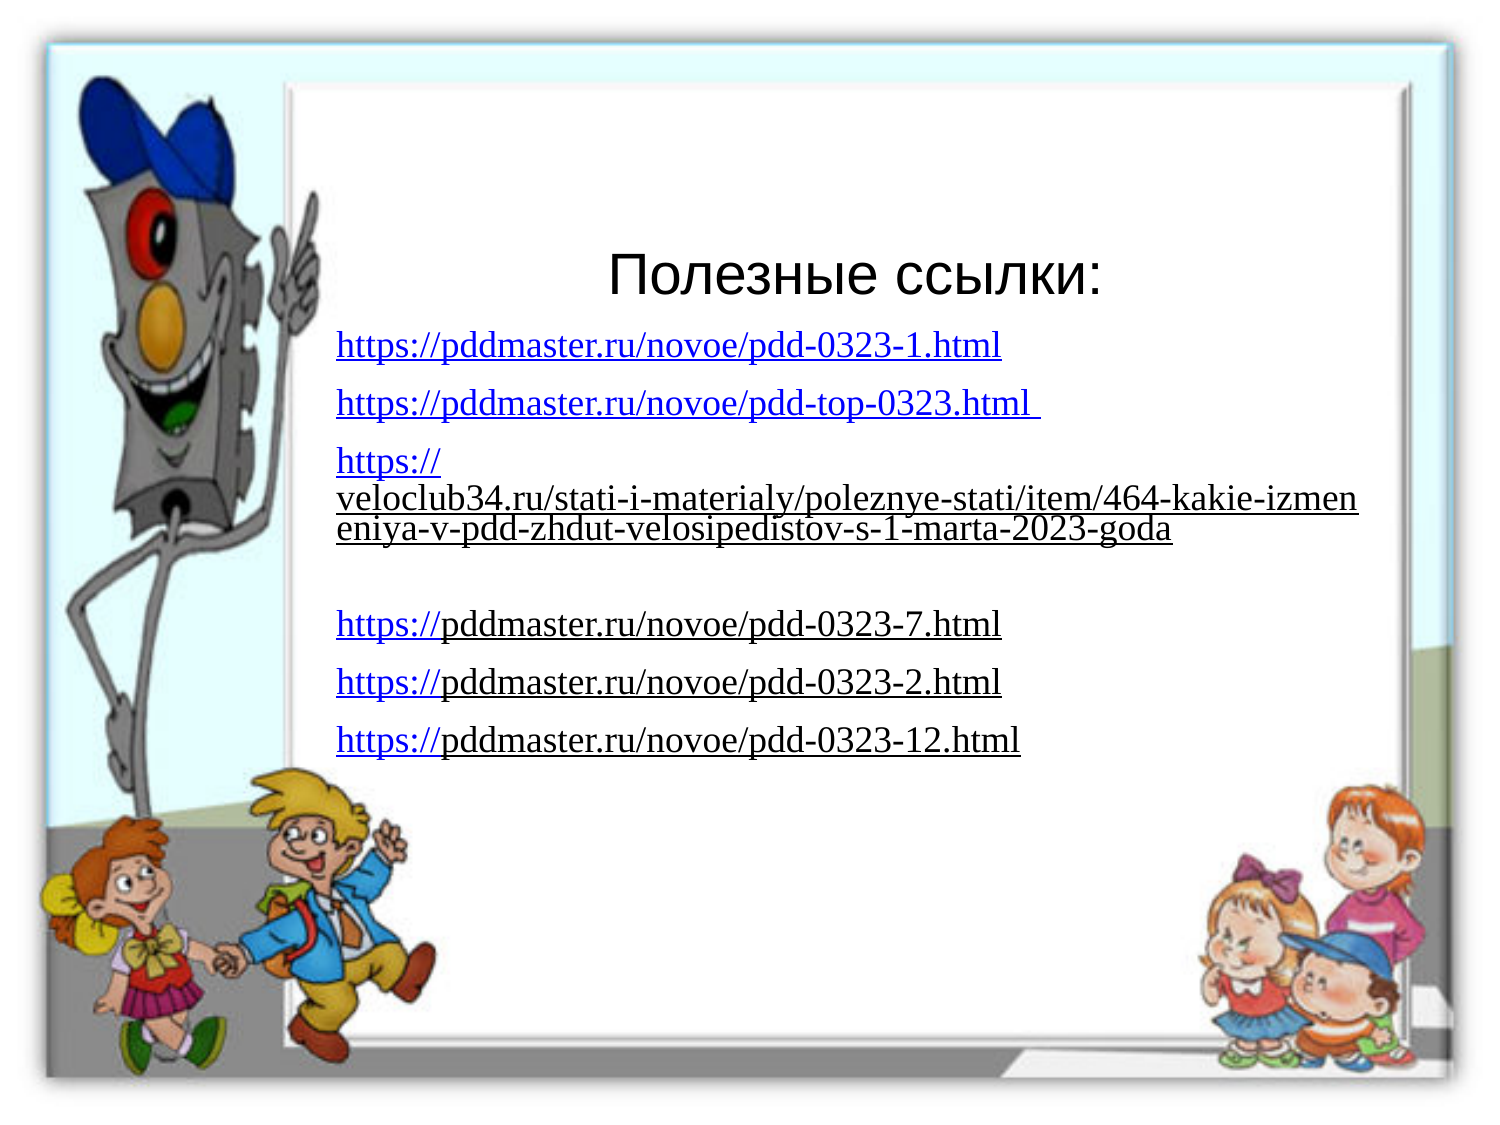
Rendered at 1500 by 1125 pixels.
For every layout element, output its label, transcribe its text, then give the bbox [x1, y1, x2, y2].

picture [0, 0, 1500, 1125]
subtitle Полезные ссылки: https://pddmaster.ru/novoe/pdd-0323-1.html https://pddmaster.ru/novoe/pdd-top-0323.html https://veloclub34.ru/stati-i-materialy/poleznye-stati/item/464-kakie-izmeneniya-v-pdd-zhdut-velosipedistov-s-1-marta-2023-goda https://pddmaster.ru/novoe/pdd-0323-7.html https://pddmaster.ru/novoe/pdd-0323-2.html https://pddmaster.ru/novoe/pdd-0323-12.html [336, 156, 1375, 880]
